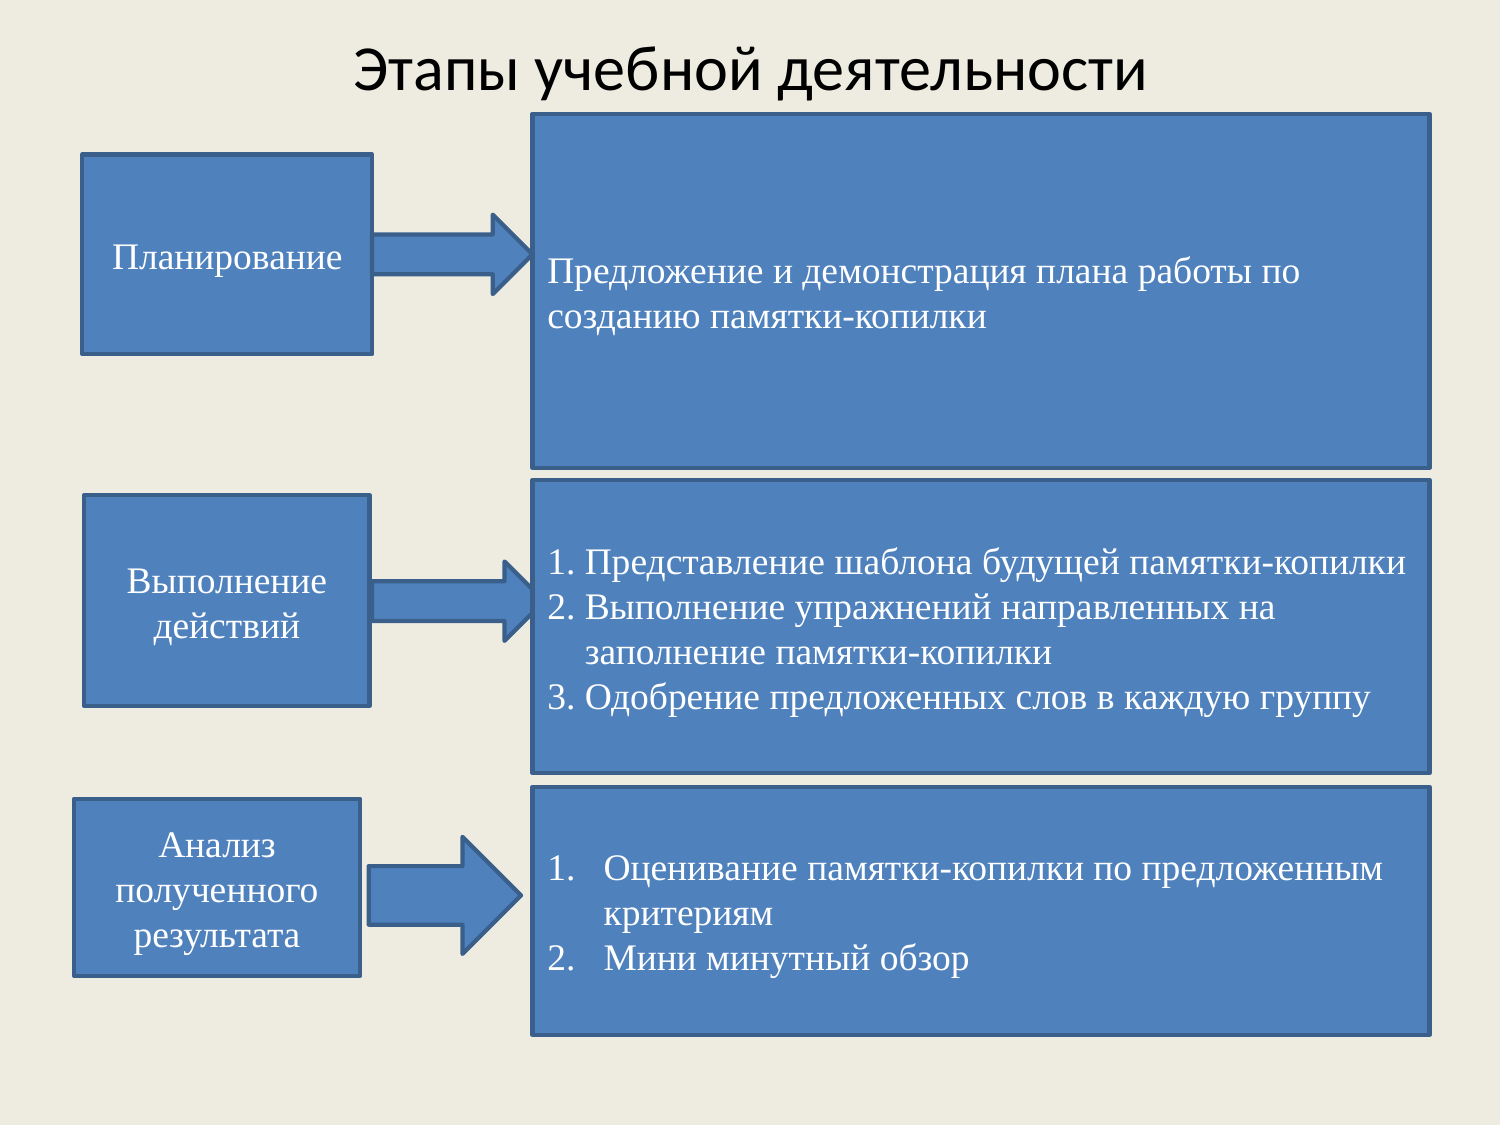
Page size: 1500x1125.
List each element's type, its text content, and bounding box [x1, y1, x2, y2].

text_box Представление шаблона будущей памятки-копилки Выполнение упражнений направленных на заполнение памятки-копилки Одобрение предложенных слов в каждую группу [530, 478, 1432, 775]
text_box [369, 559, 530, 643]
text_box [369, 212, 530, 297]
title Этапы учебной деятельности [76, 19, 1427, 112]
text_box Оценивание памятки-копилки по предложенным критериям Мини минутный обзор [530, 785, 1432, 1037]
text_box Планирование [80, 152, 374, 356]
text_box [366, 834, 524, 956]
text_box Предложение и демонстрация плана работы по созданию памятки-копилки [530, 112, 1432, 470]
text_box Выполнение действий [82, 493, 372, 708]
text_box Анализ полученного результата [72, 797, 362, 978]
